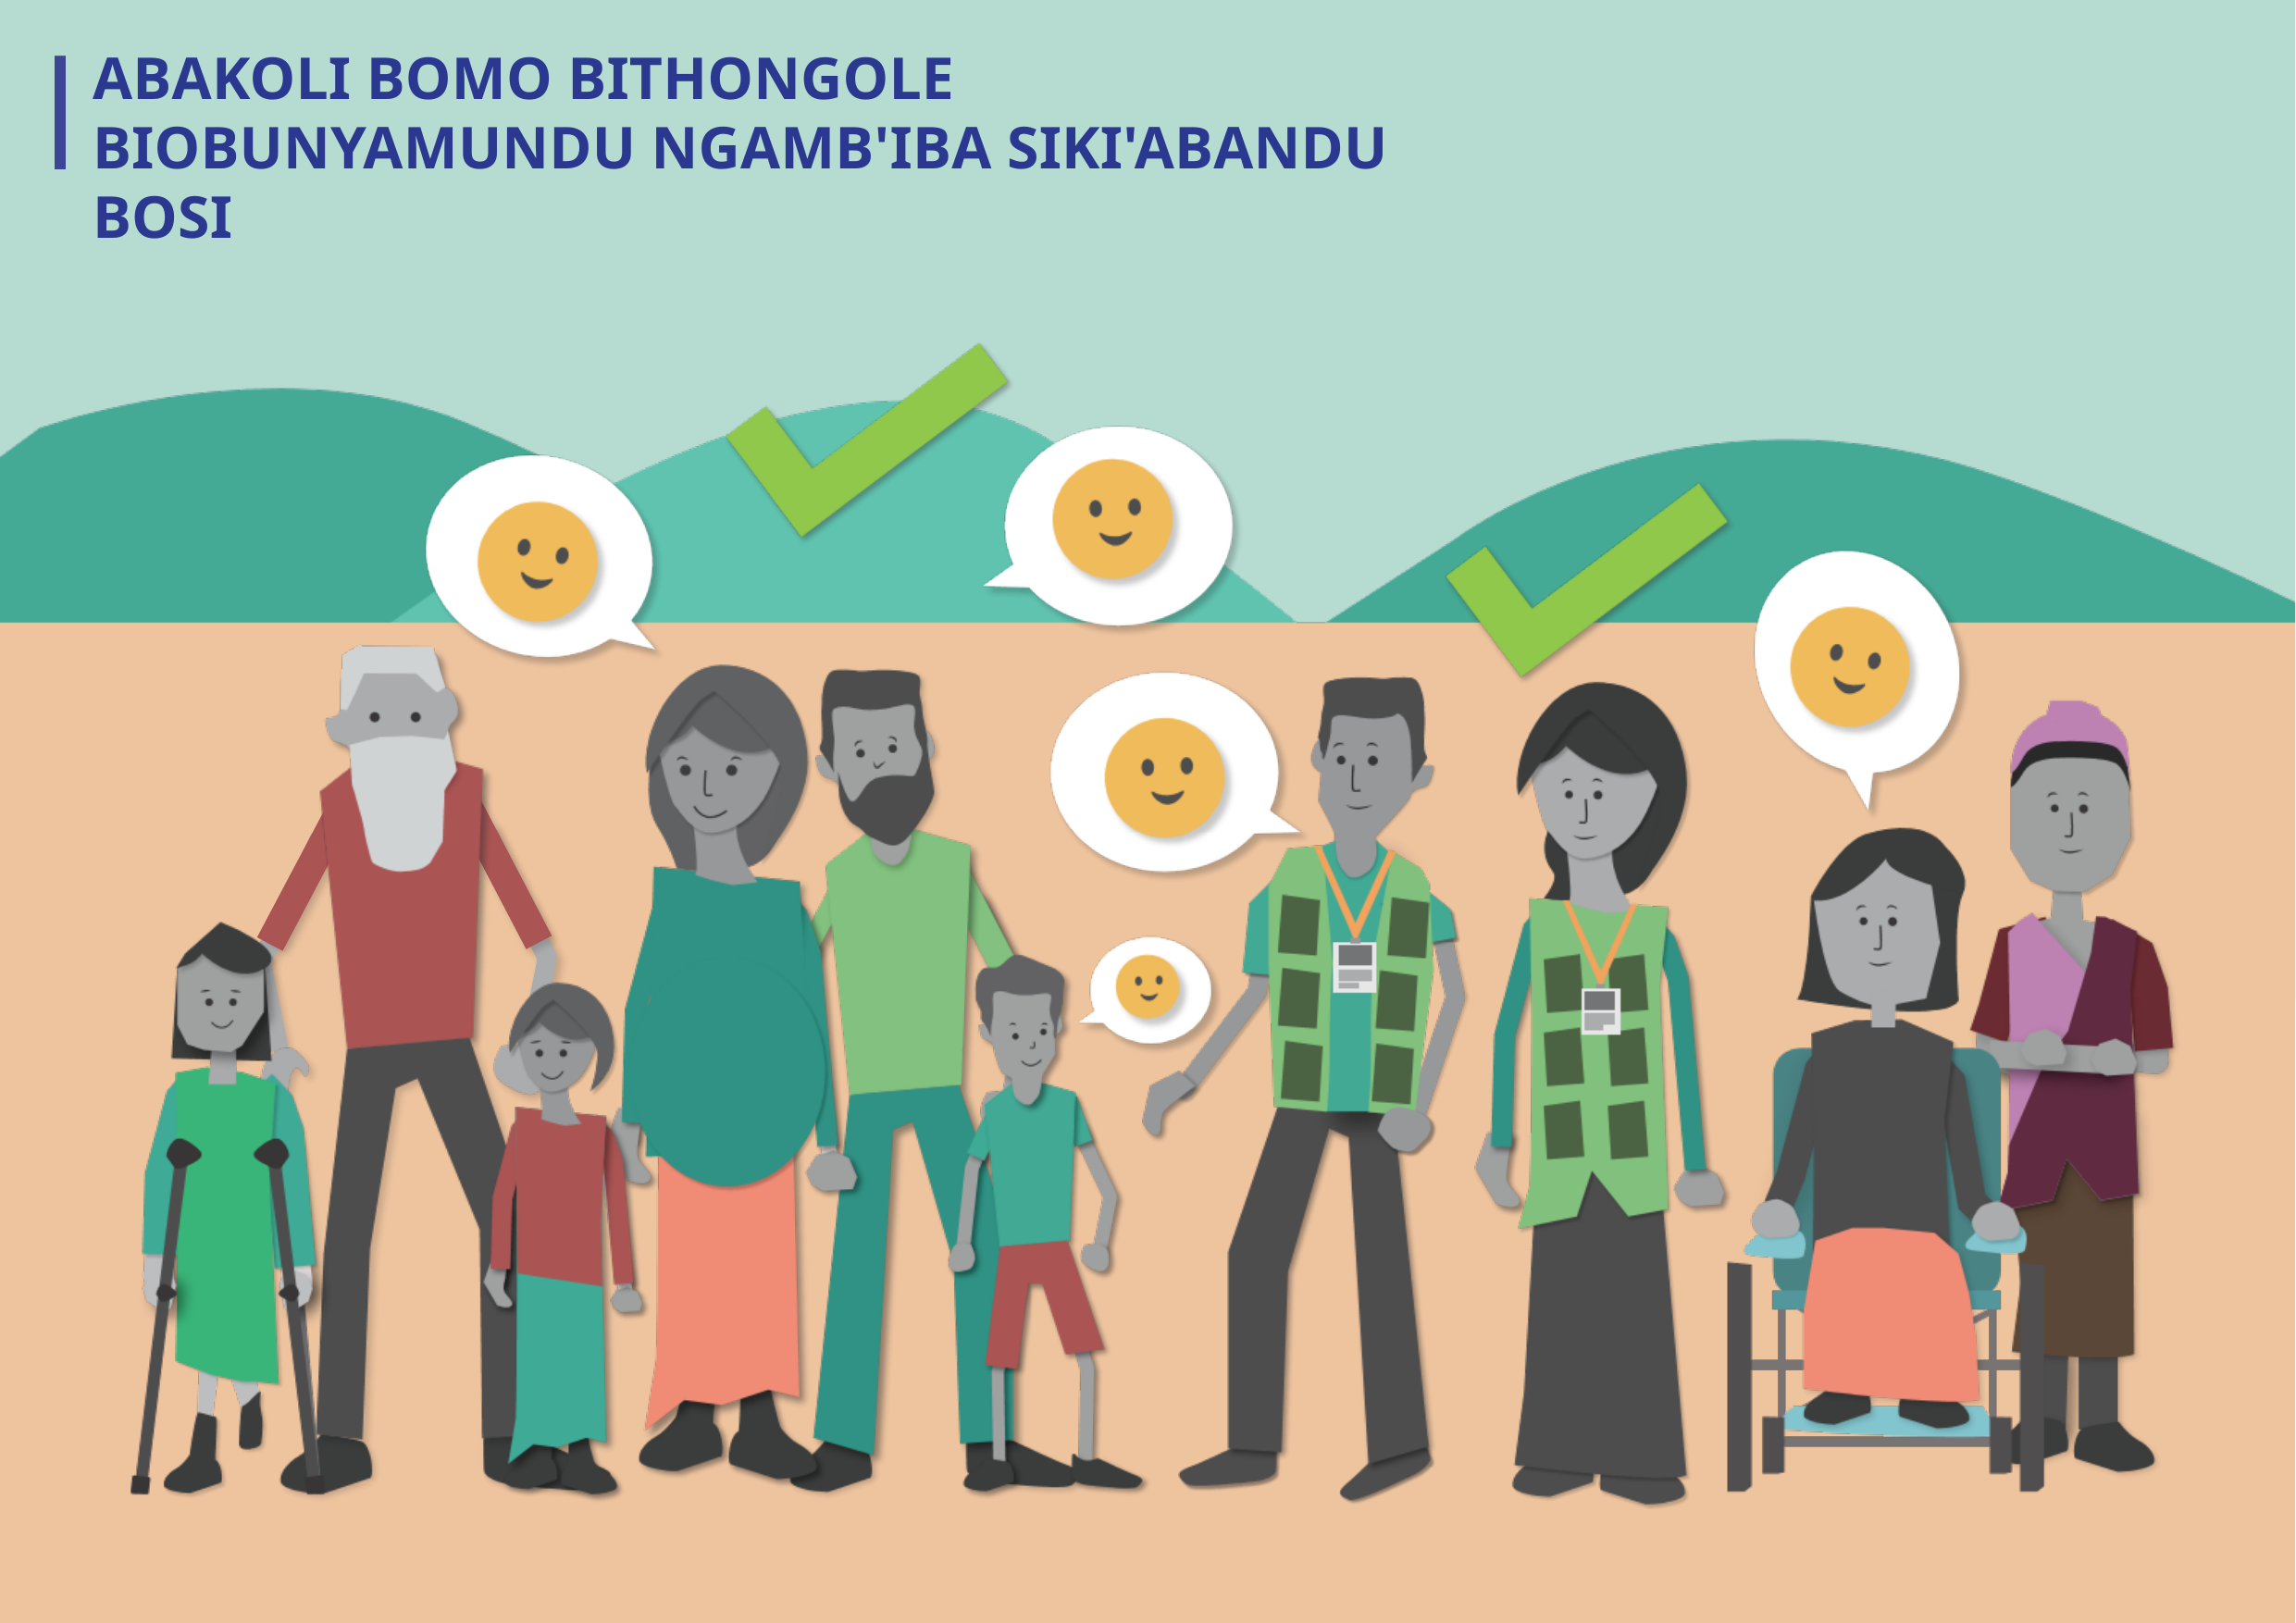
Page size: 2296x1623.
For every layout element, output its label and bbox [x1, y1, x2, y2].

text_box [0, 0, 2296, 1623]
